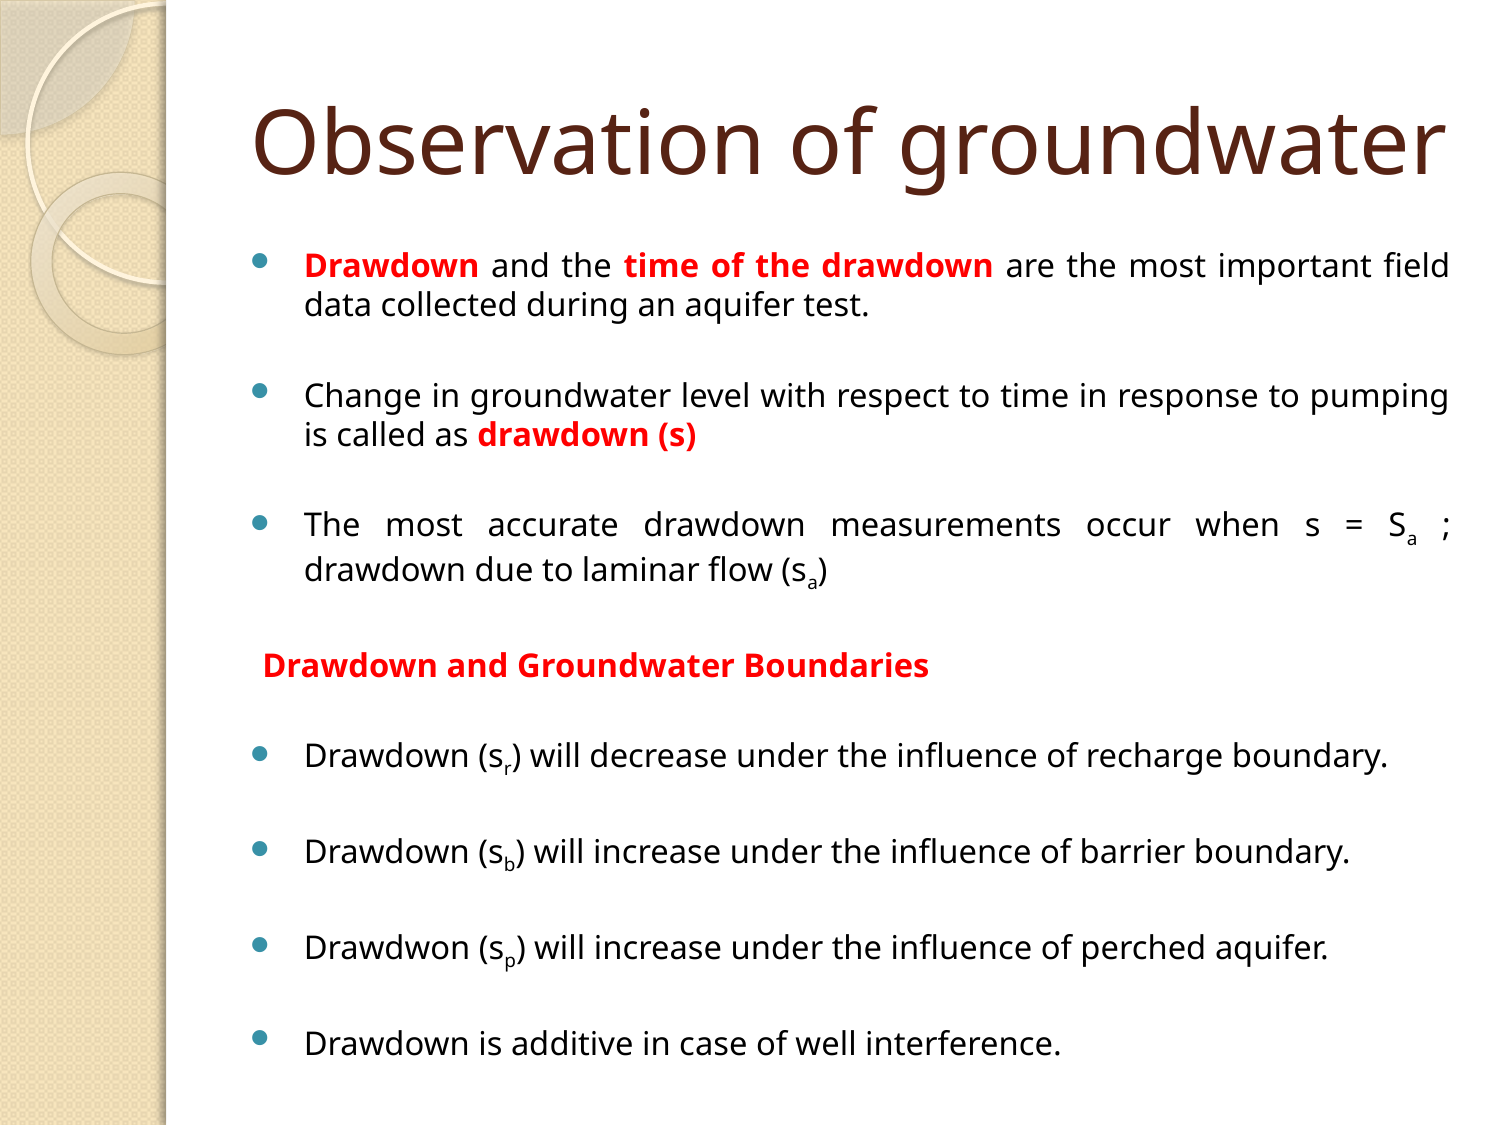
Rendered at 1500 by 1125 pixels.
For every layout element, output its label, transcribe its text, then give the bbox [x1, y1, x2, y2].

title Observation of groundwater [235, 45, 1466, 233]
list Drawdown and the time of the drawdown are the most important field data collected during an aquifer test. Change in groundwater level with respect to time in response to pumping is called as drawdown (s) The most accurate drawdown measurements occur when s = Sa ; drawdown due to laminar flow (sa) Drawdown and Groundwater Boundaries Drawdown (sr) will decrease under the influence of recharge boundary. Drawdown (sb) will increase under the influence of barrier boundary. Drawdwon (sp) will increase under the influence of perched aquifer. Drawdown is additive in case of well interference. [235, 237, 1466, 1088]
